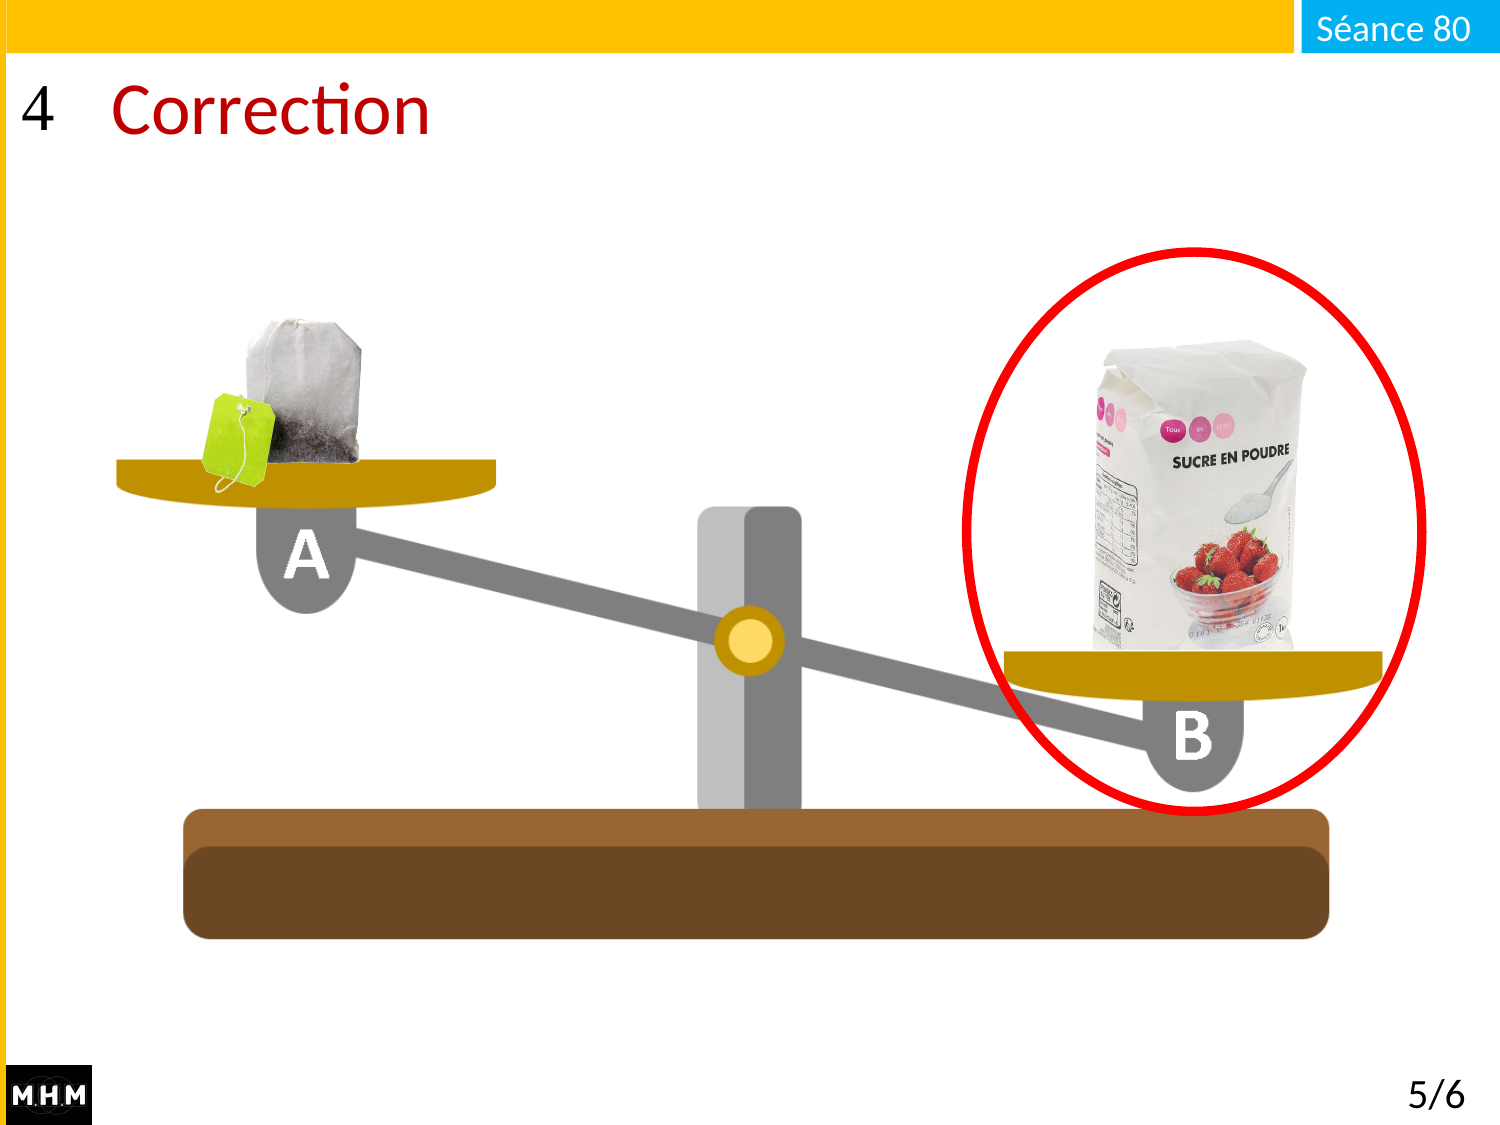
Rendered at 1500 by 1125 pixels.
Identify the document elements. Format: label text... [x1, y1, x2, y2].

text_box [1028, 251, 1360, 338]
title Correction [96, 60, 1391, 160]
picture [6, 1065, 92, 1125]
list 5/6 [1373, 1064, 1500, 1125]
picture [105, 314, 1395, 958]
text_box [976, 342, 1025, 445]
text_box [1374, 358, 1423, 667]
